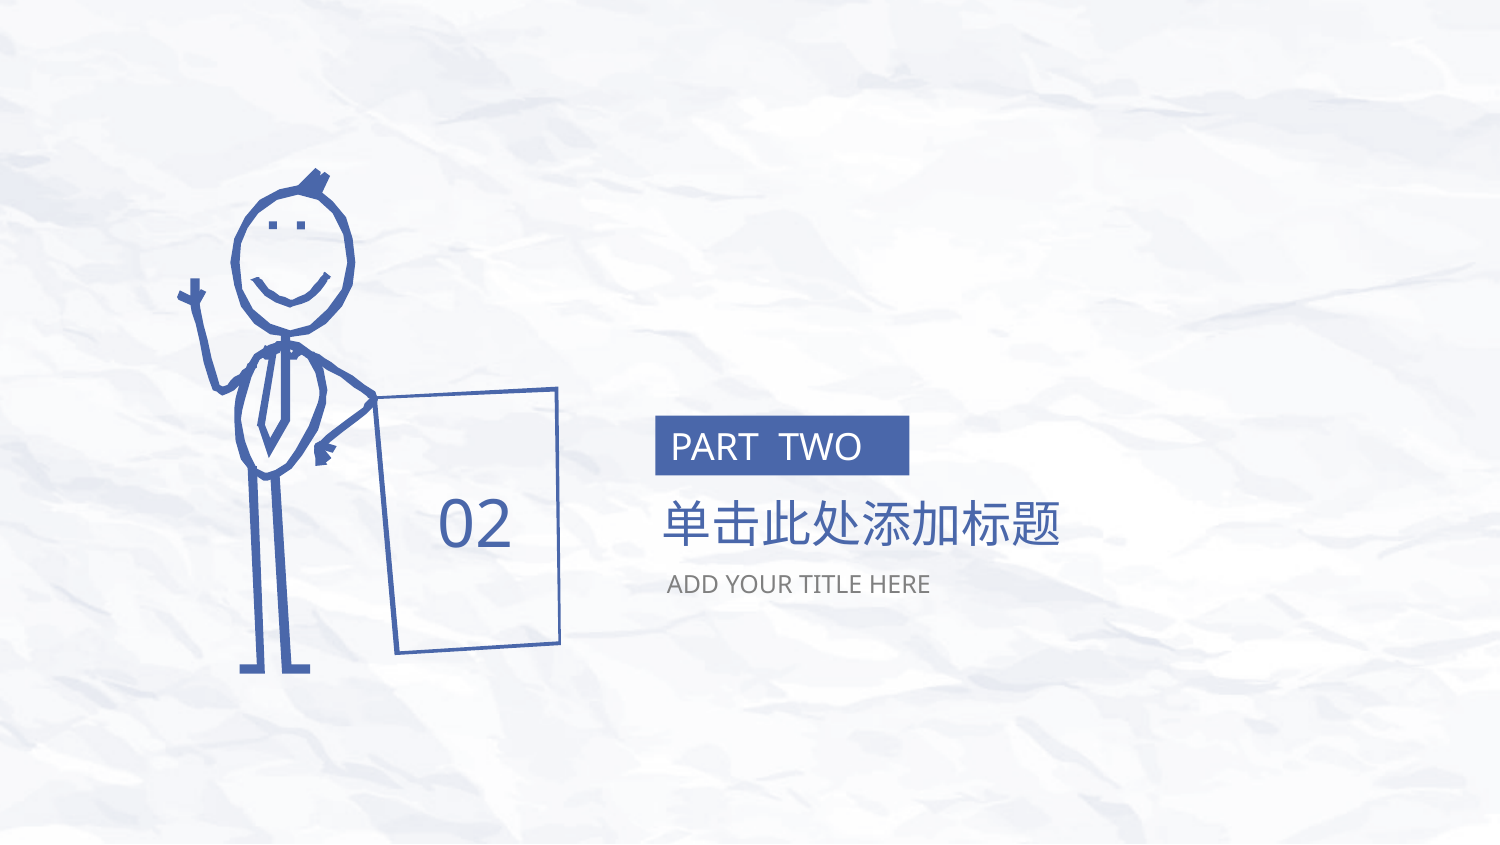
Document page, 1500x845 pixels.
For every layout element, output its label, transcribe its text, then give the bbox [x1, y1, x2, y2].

text_box PART TWO [655, 415, 910, 476]
text_box 单击此处添加标题 [650, 486, 1073, 558]
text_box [176, 167, 379, 674]
text_box ADD YOUR TITLE HERE [655, 563, 1046, 605]
text_box [383, 386, 561, 656]
text_box 02 [426, 475, 526, 567]
